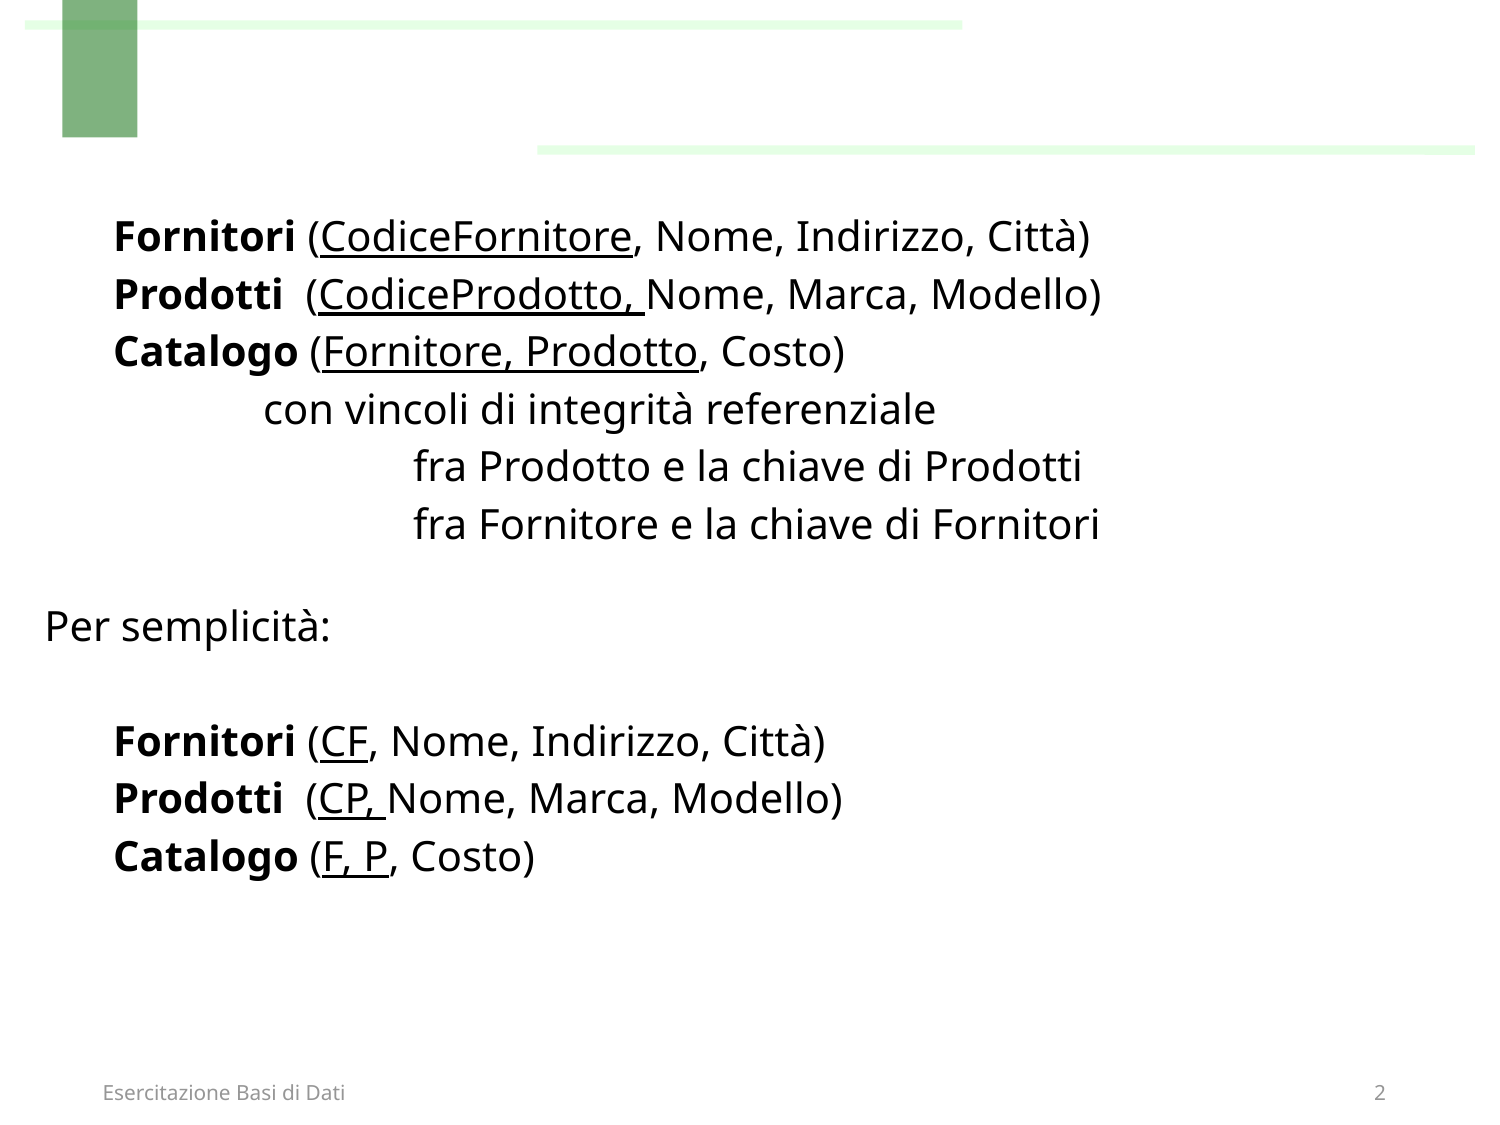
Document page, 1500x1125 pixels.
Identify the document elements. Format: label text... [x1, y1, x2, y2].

list Fornitori (CodiceFornitore, Nome, Indirizzo, Città) Prodotti (CodiceProdotto, Nome, Marca, Modello) Catalogo (Fornitore, Prodotto, Costo) con vincoli di integrità referenziale fra Prodotto e la chiave di Prodotti fra Fornitore e la chiave di Fornitori [29, 208, 1442, 563]
text_box Per semplicità: Fornitori (CF, Nome, Indirizzo, Città) Prodotti (CP, Nome, Marca, Modello) Catalogo (F, P, Costo) [29, 597, 1442, 1026]
